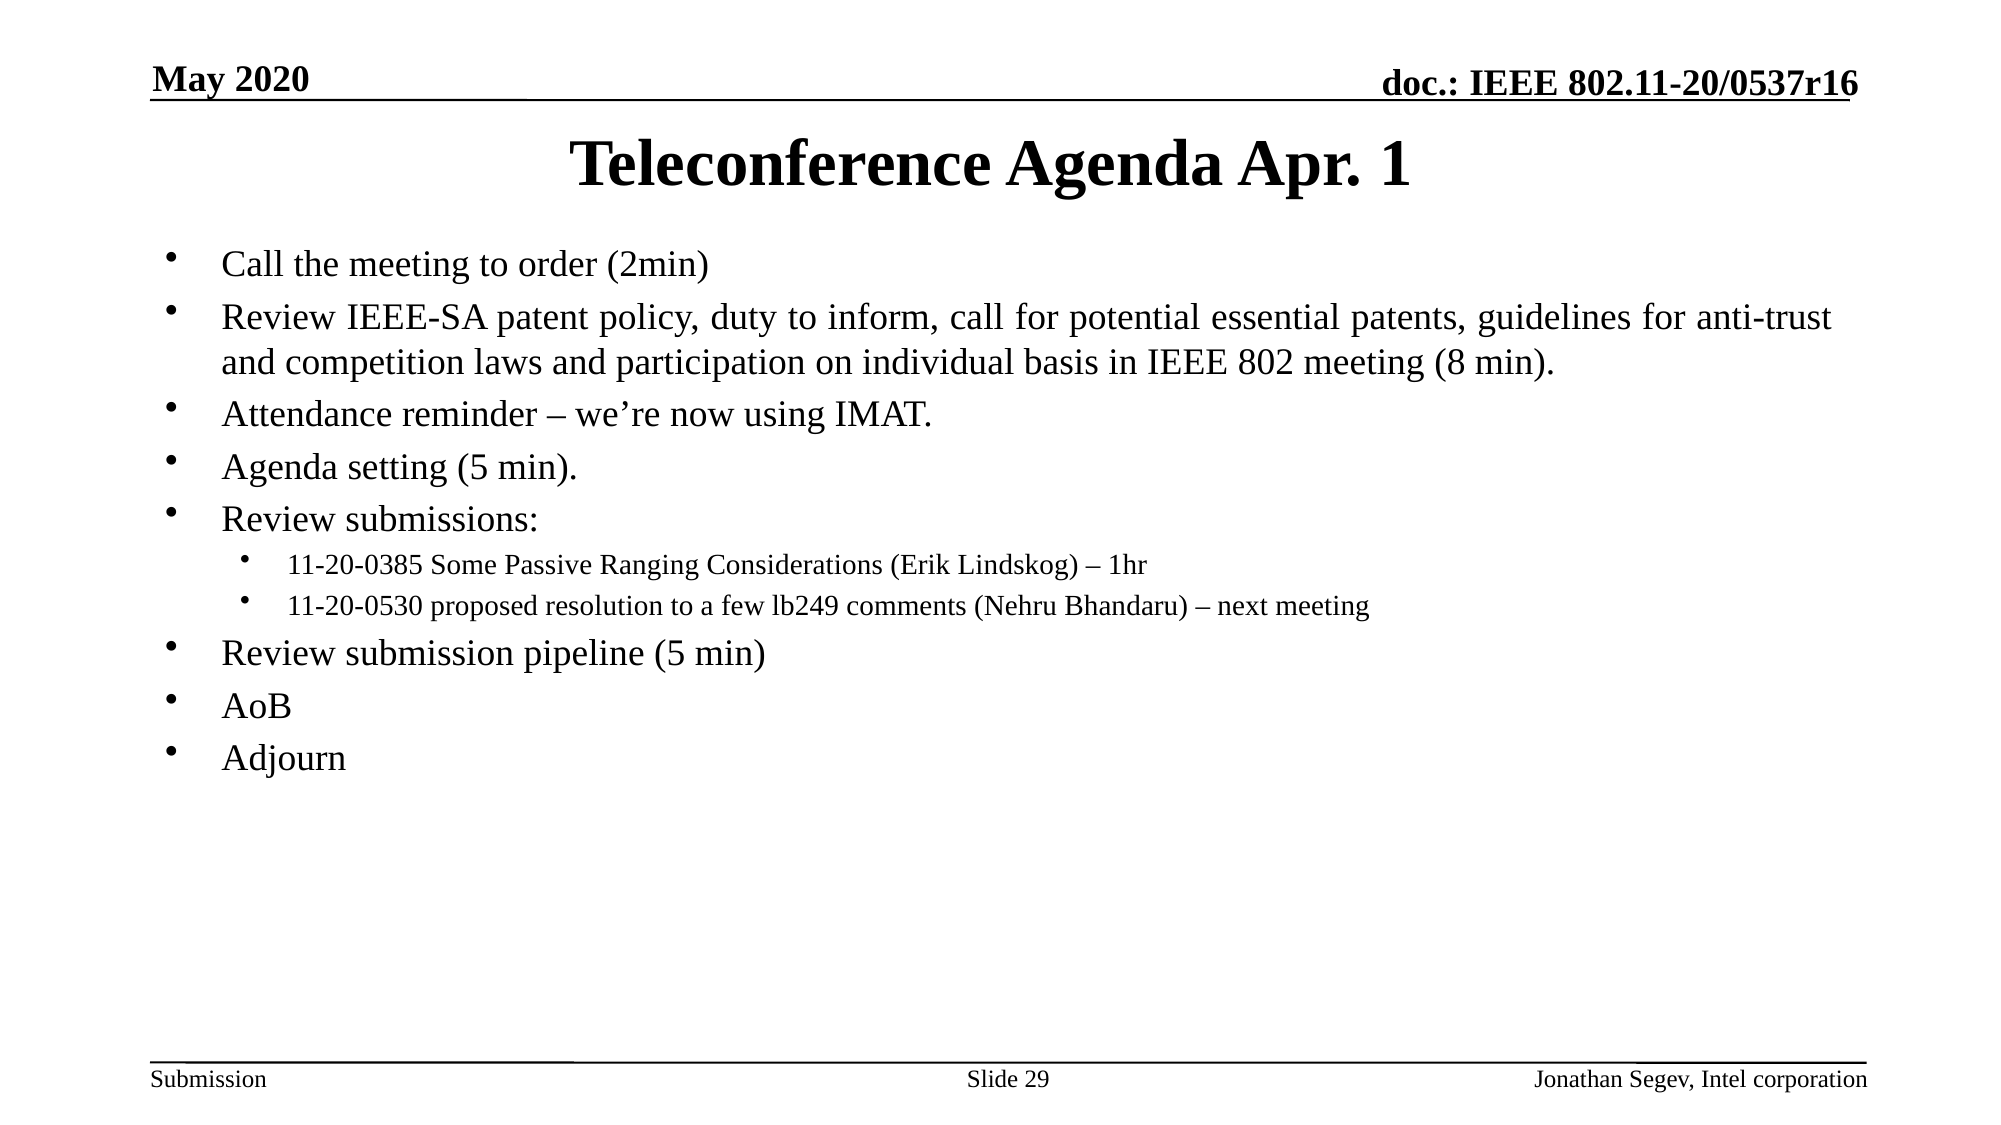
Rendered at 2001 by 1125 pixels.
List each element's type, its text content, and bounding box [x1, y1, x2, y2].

list Call the meeting to order (2min) Review IEEE-SA patent policy, duty to inform, call for potential essential patents, guidelines for anti-trust and competition laws and participation on individual basis in IEEE 802 meeting (8 min). Attendance reminder – we’re now using IMAT. Agenda setting (5 min). Review submissions: 11-20-0385 Some Passive Ranging Considerations (Erik Lindskog) – 1hr 11-20-0530 proposed resolution to a few lb249 comments (Nehru Bhandaru) – next meeting Review submission pipeline (5 min) AoB Adjourn [149, 231, 1850, 1000]
title Teleconference Agenda Apr. 1 [149, 112, 1850, 205]
slide_number Slide 29 [950, 1061, 1067, 1123]
footer Jonathan Segev, Intel corporation [1171, 1061, 1869, 1093]
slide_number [152, 54, 563, 100]
